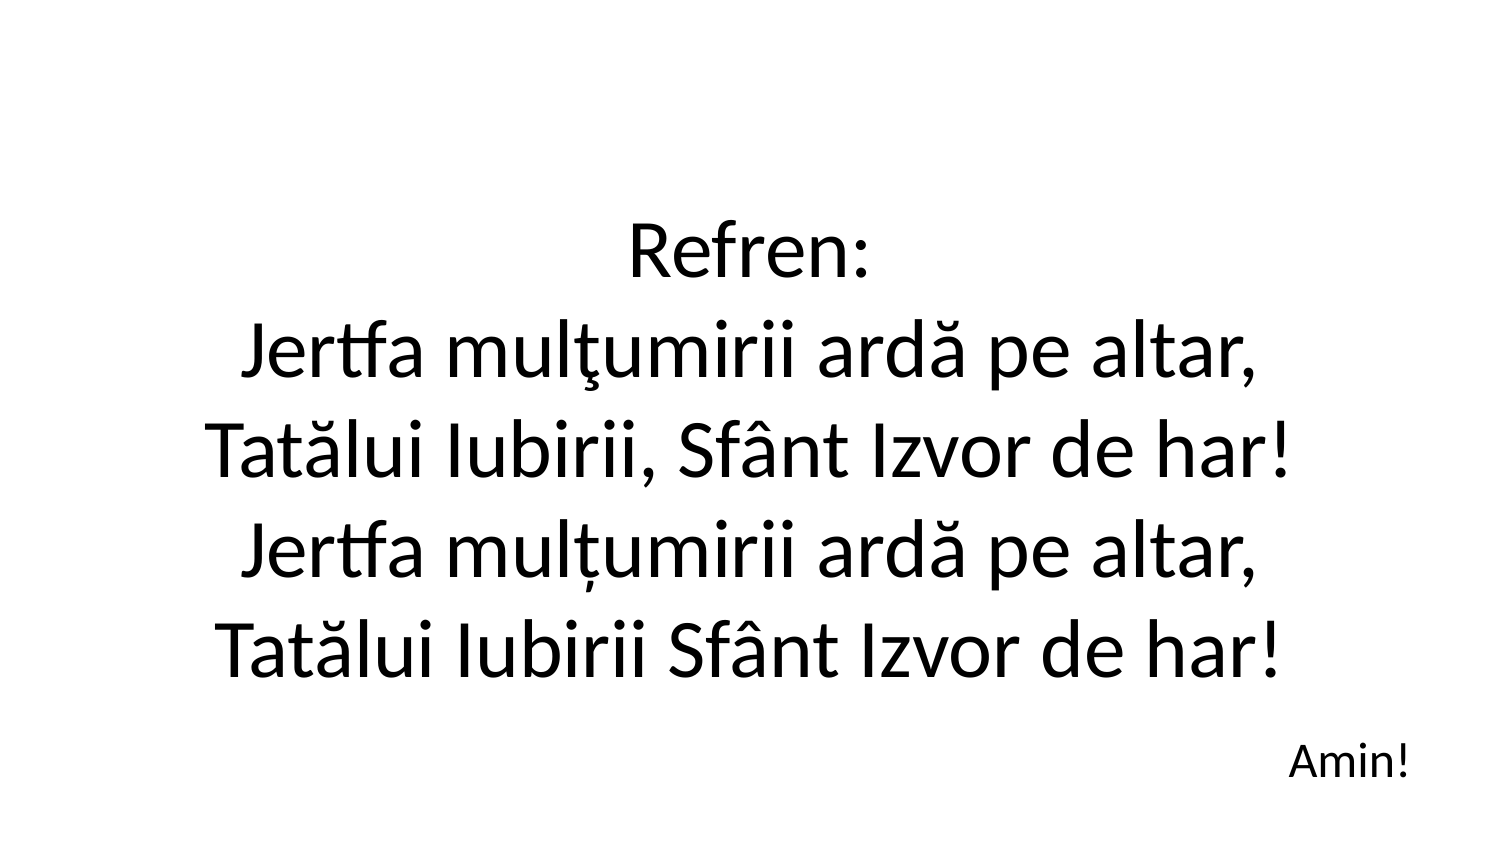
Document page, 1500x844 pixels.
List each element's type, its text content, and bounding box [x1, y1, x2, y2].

text_box Refren: Jertfa mulţumirii ardă pe altar, Tatălui Iubirii, Sfânt Izvor de har! Jertfa mulțumirii ardă pe altar, Tatălui Iubirii Sfânt Izvor de har! [189, 142, 1311, 702]
text_box Amin! [1273, 674, 1427, 795]
